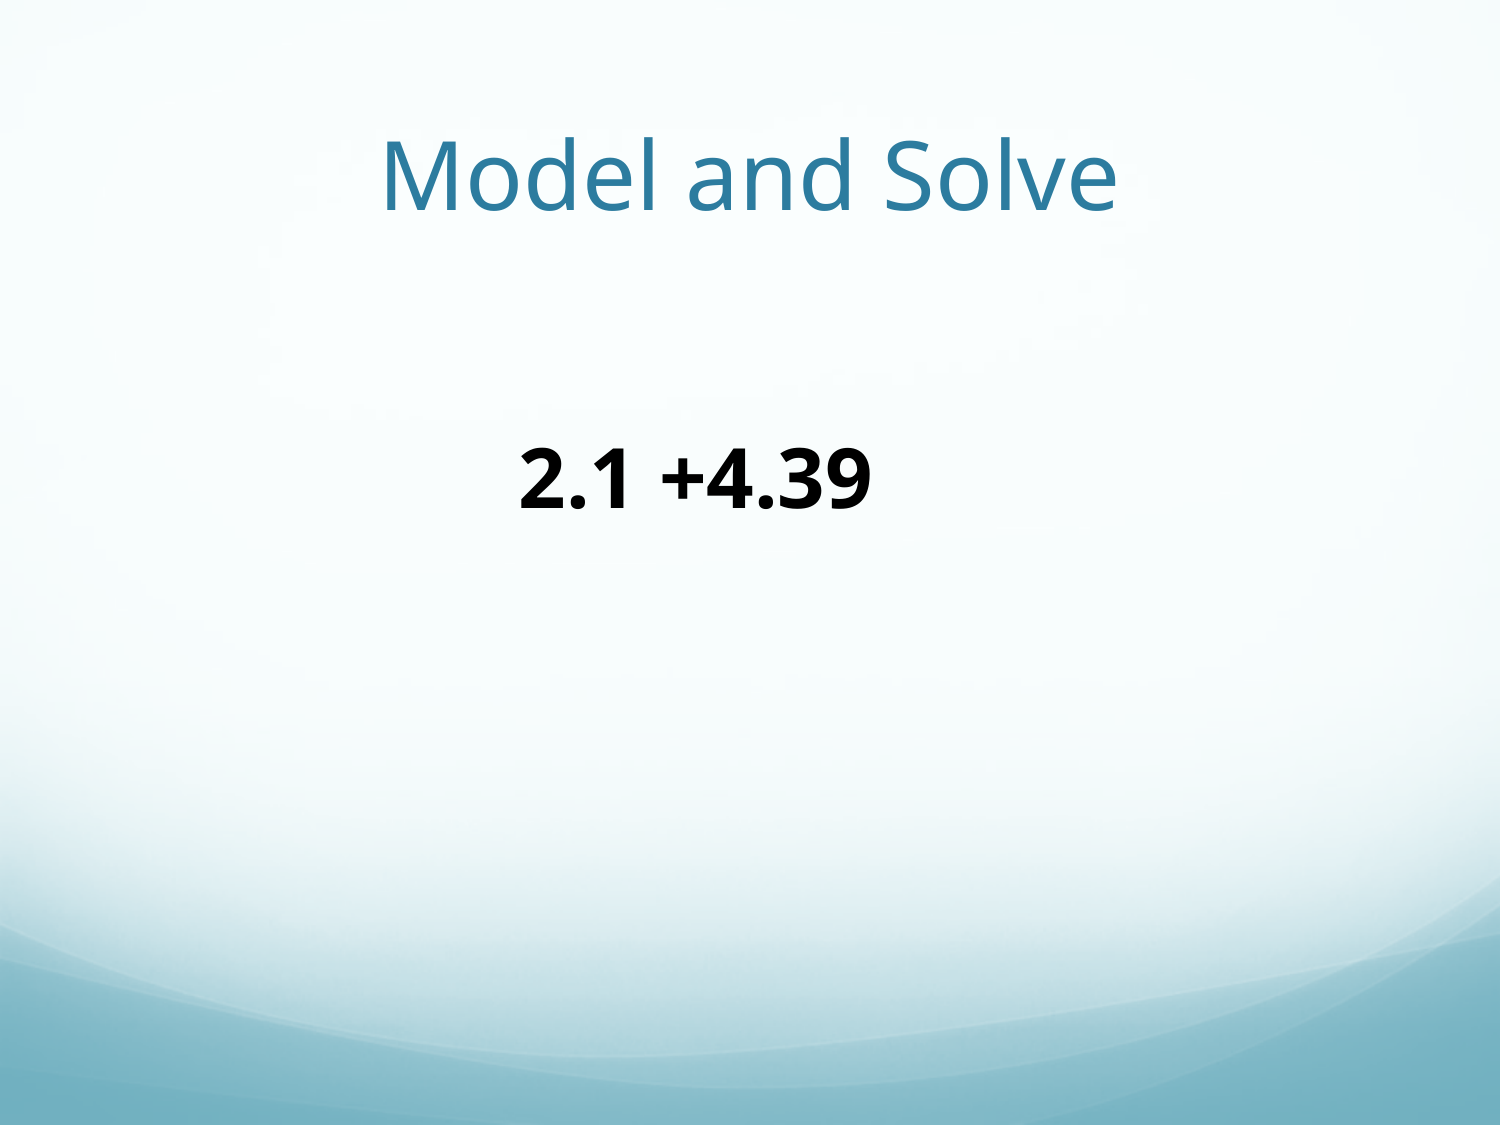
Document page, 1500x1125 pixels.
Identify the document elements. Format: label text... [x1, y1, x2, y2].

title Model and Solve [90, 17, 1410, 237]
text_box 2.1 +4.39 [503, 417, 888, 533]
